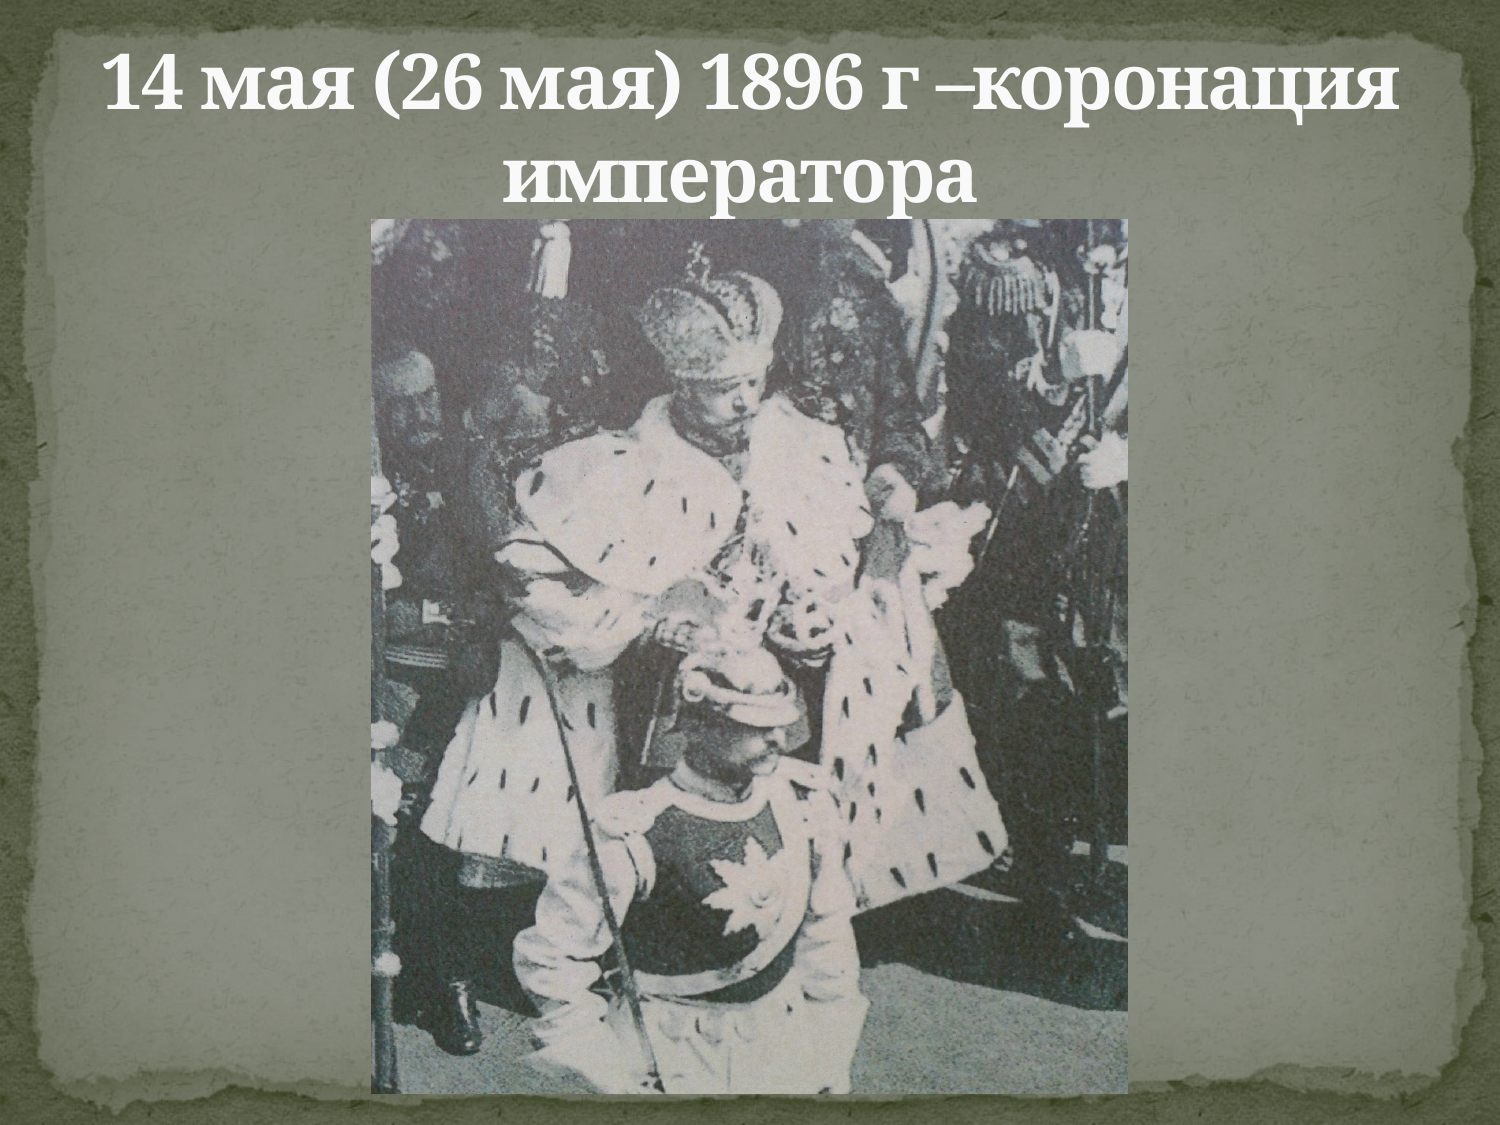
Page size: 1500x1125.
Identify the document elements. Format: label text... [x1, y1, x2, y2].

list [374, 222, 1126, 1093]
title 14 мая (26 мая) 1896 г –коронация императора [74, 24, 1425, 225]
